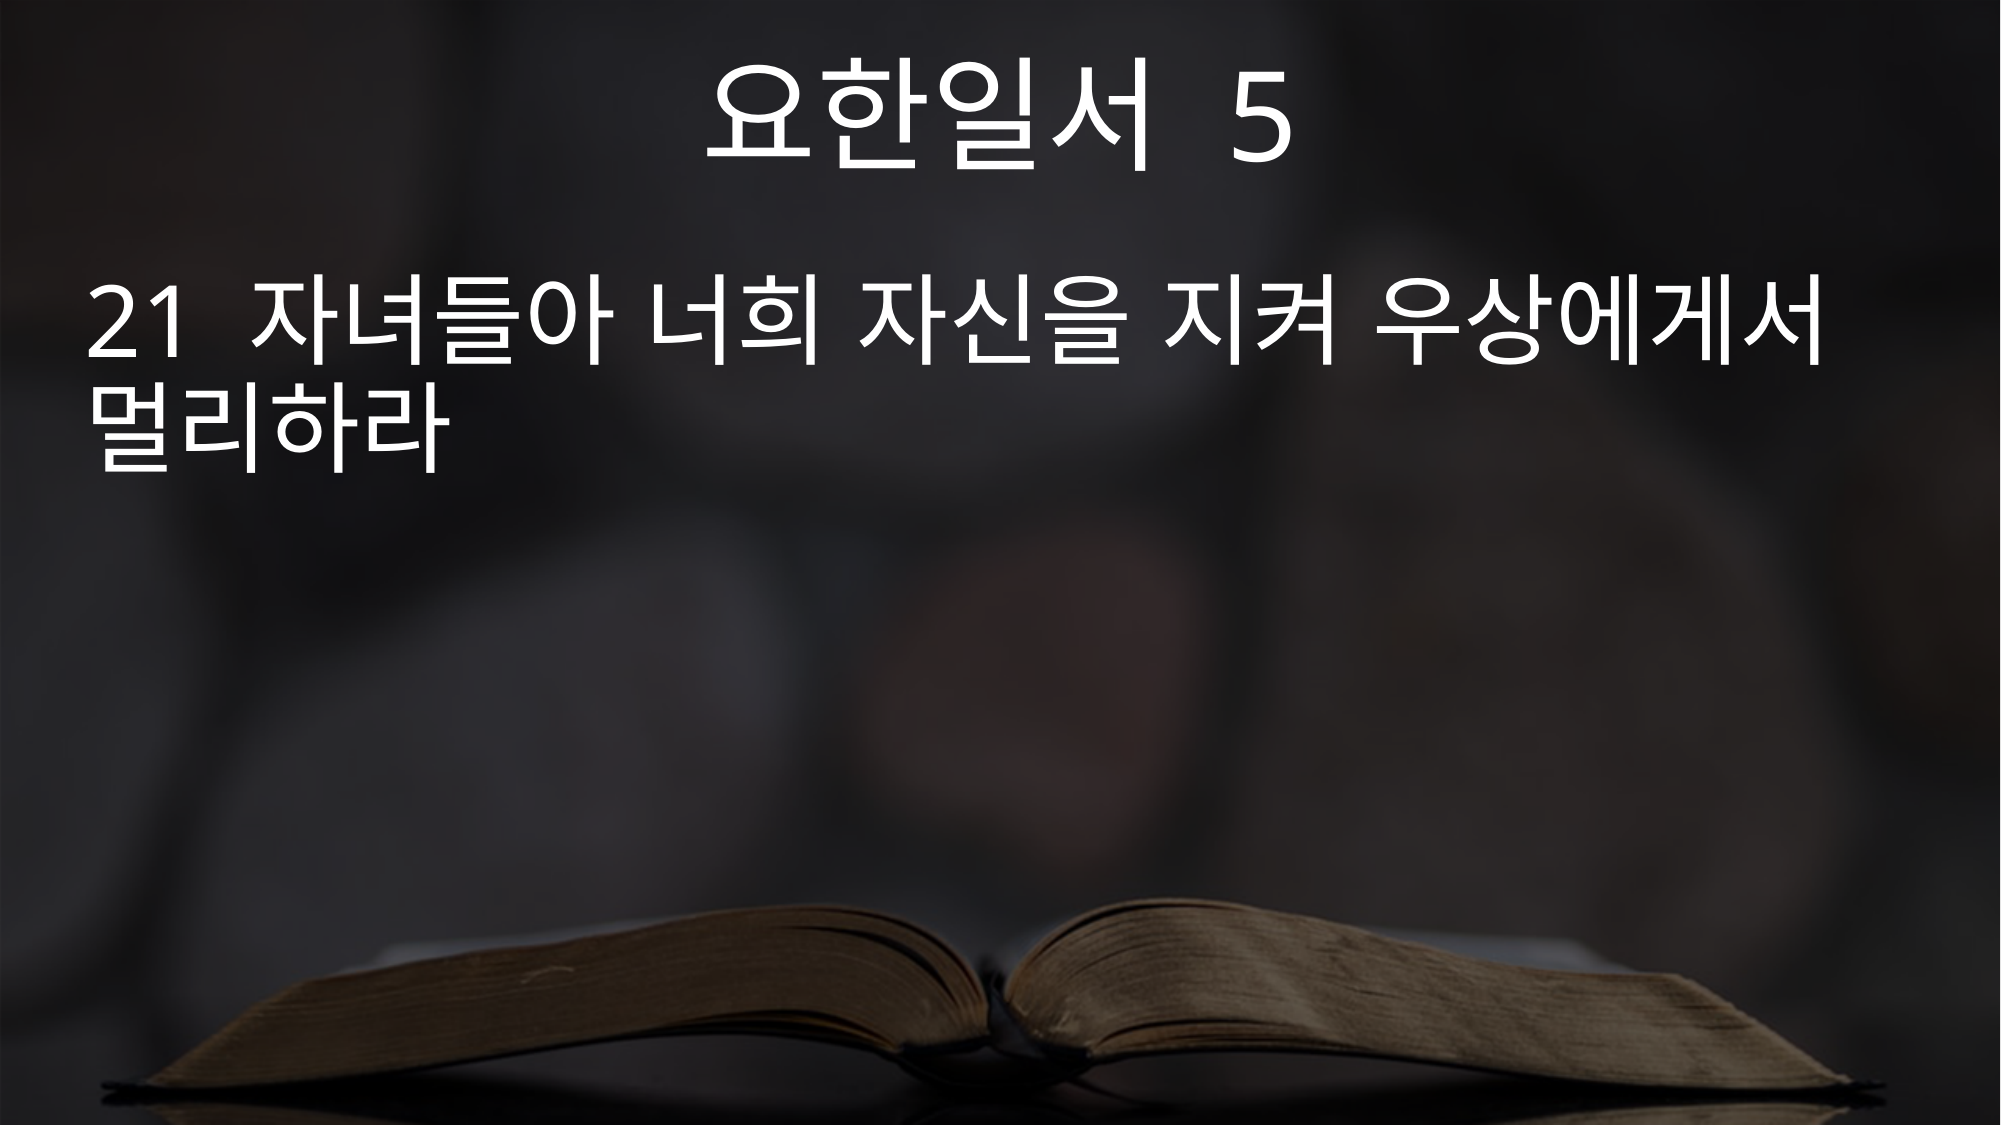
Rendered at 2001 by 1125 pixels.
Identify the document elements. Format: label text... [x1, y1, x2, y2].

footer 요한일서 5 [0, 32, 2000, 192]
list 21 자녀들아 너희 자신을 지켜 우상에게서 멀리하라 [69, 263, 1953, 423]
picture [0, 0, 2001, 1125]
